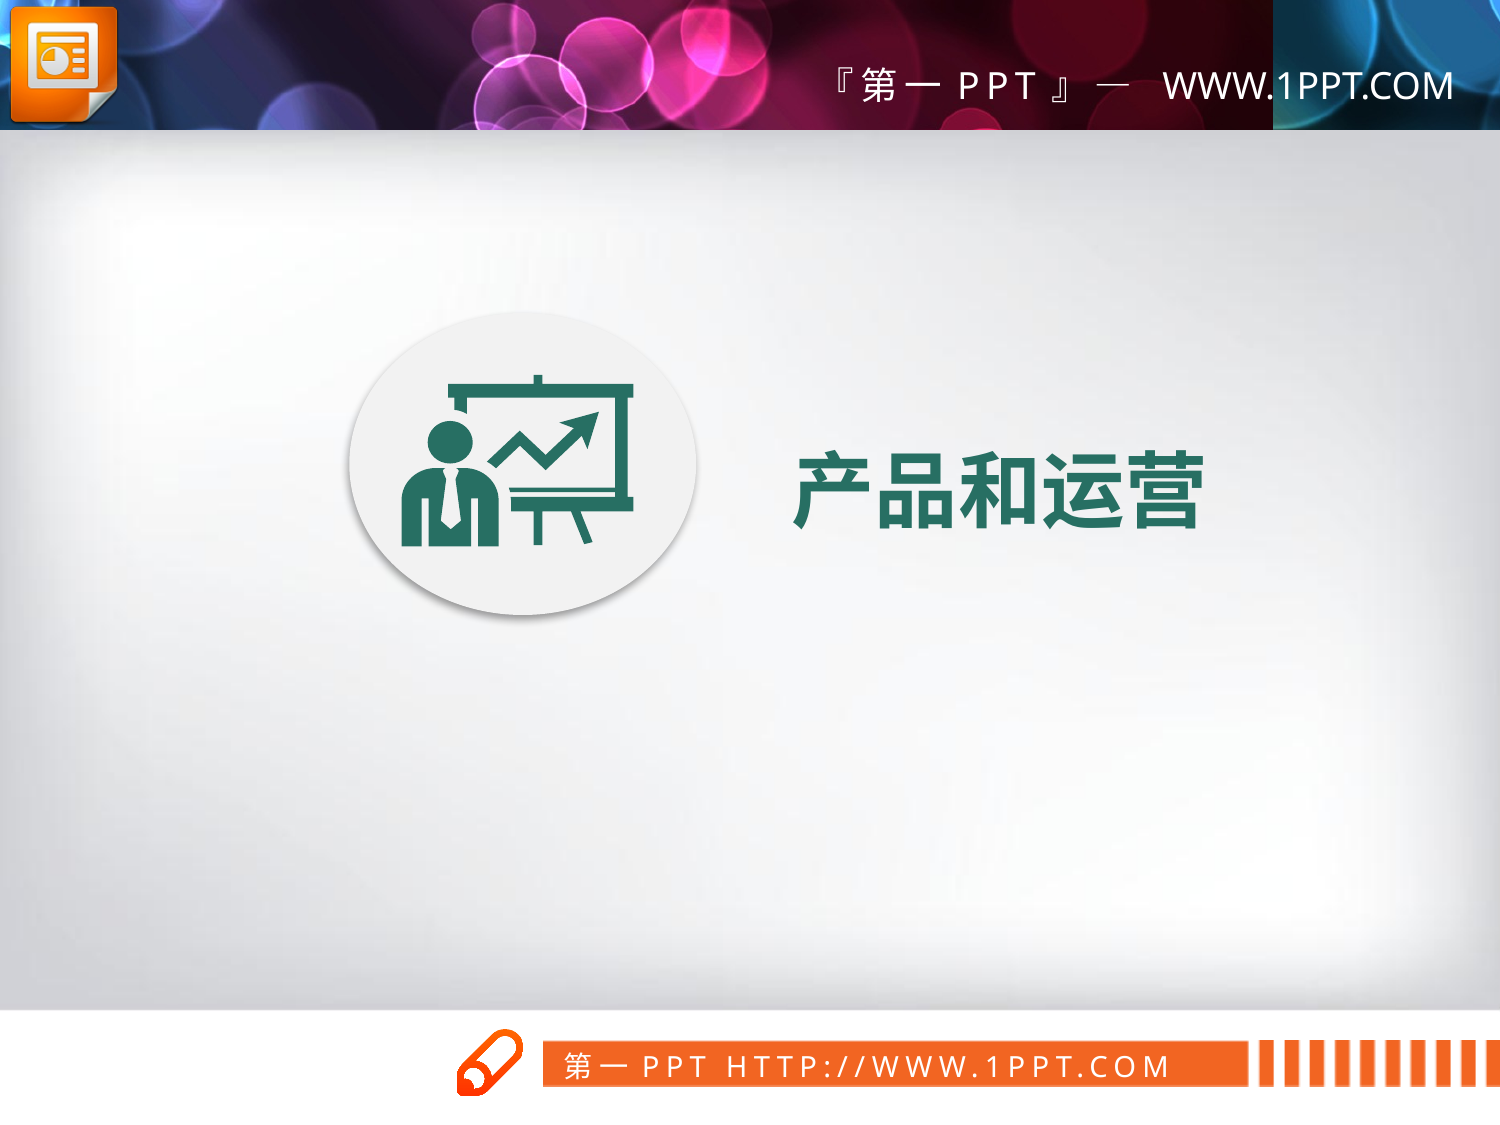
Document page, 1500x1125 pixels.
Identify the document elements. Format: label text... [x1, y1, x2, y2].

text_box [448, 374, 634, 546]
picture [0, 0, 1500, 1012]
text_box [349, 312, 697, 616]
picture [543, 1040, 1500, 1087]
text_box 产品和运营 [755, 430, 1245, 546]
text_box [427, 420, 473, 464]
text_box [401, 468, 499, 547]
